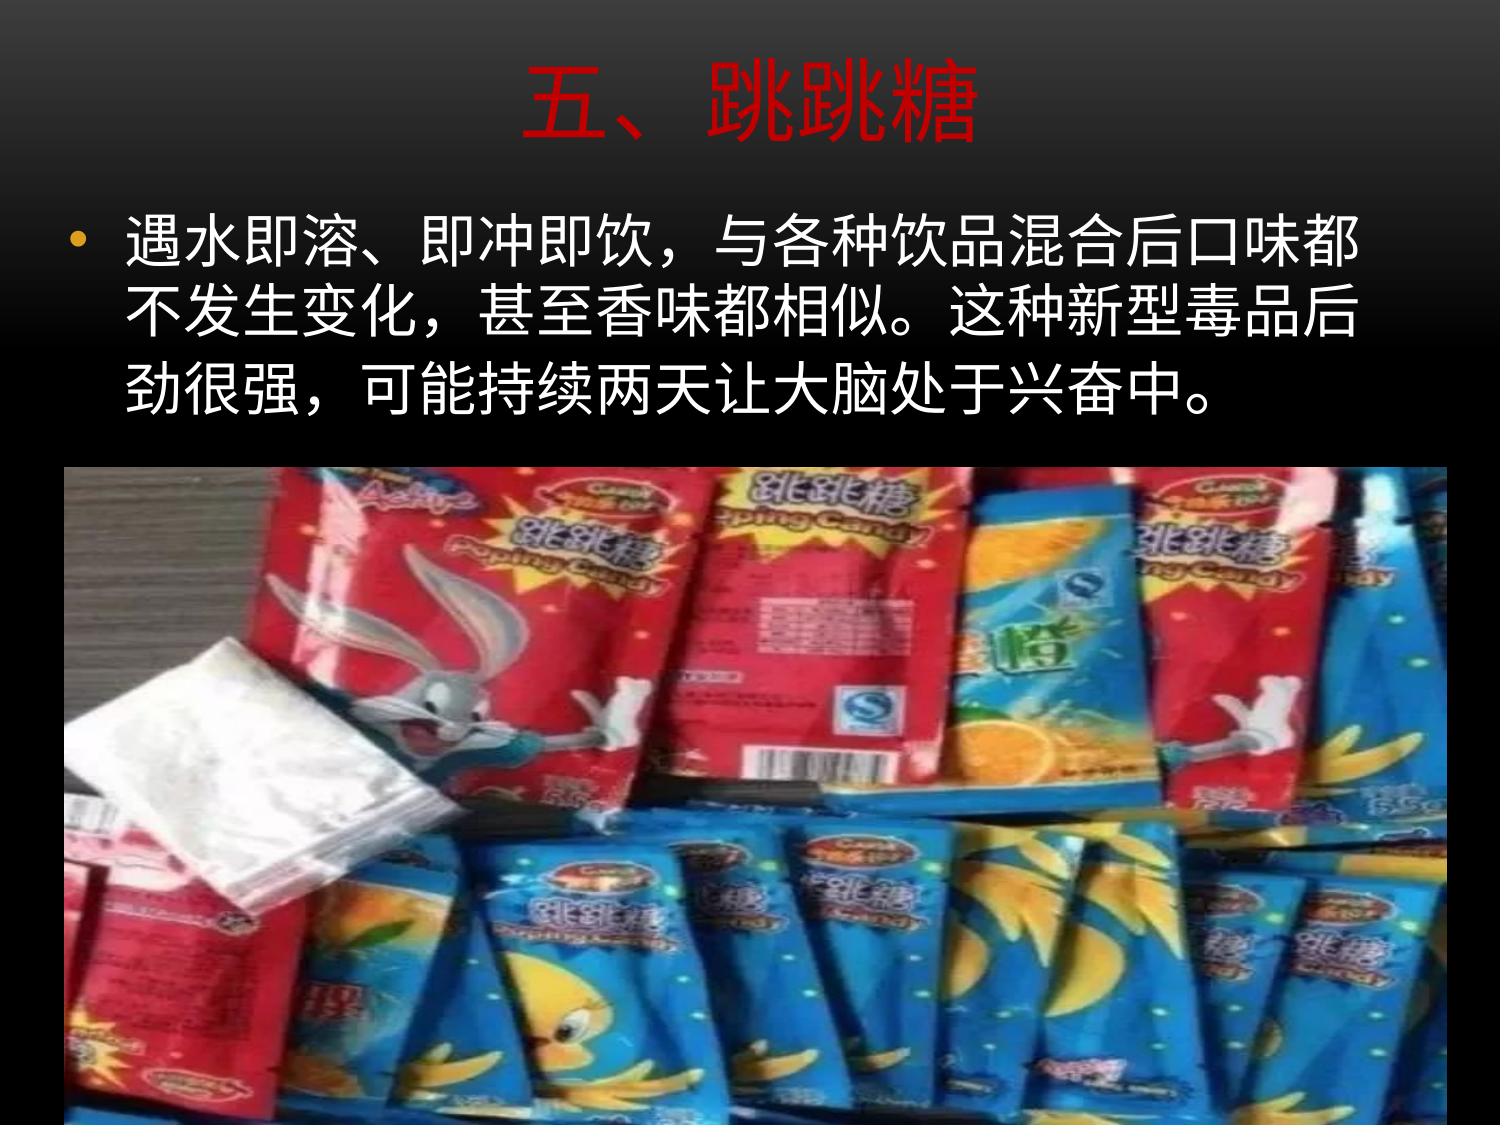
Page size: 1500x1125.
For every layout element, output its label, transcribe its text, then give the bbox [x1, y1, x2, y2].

title 五、跳跳糖 [99, 45, 1400, 161]
picture [0, 0, 1500, 1125]
list 遇水即溶、即冲即饮，与各种饮品混合后口味都不发生变化，甚至香味都相似。这种新型毒品后劲很强，可能持续两天让大脑处于兴奋中。 [53, 196, 1400, 528]
